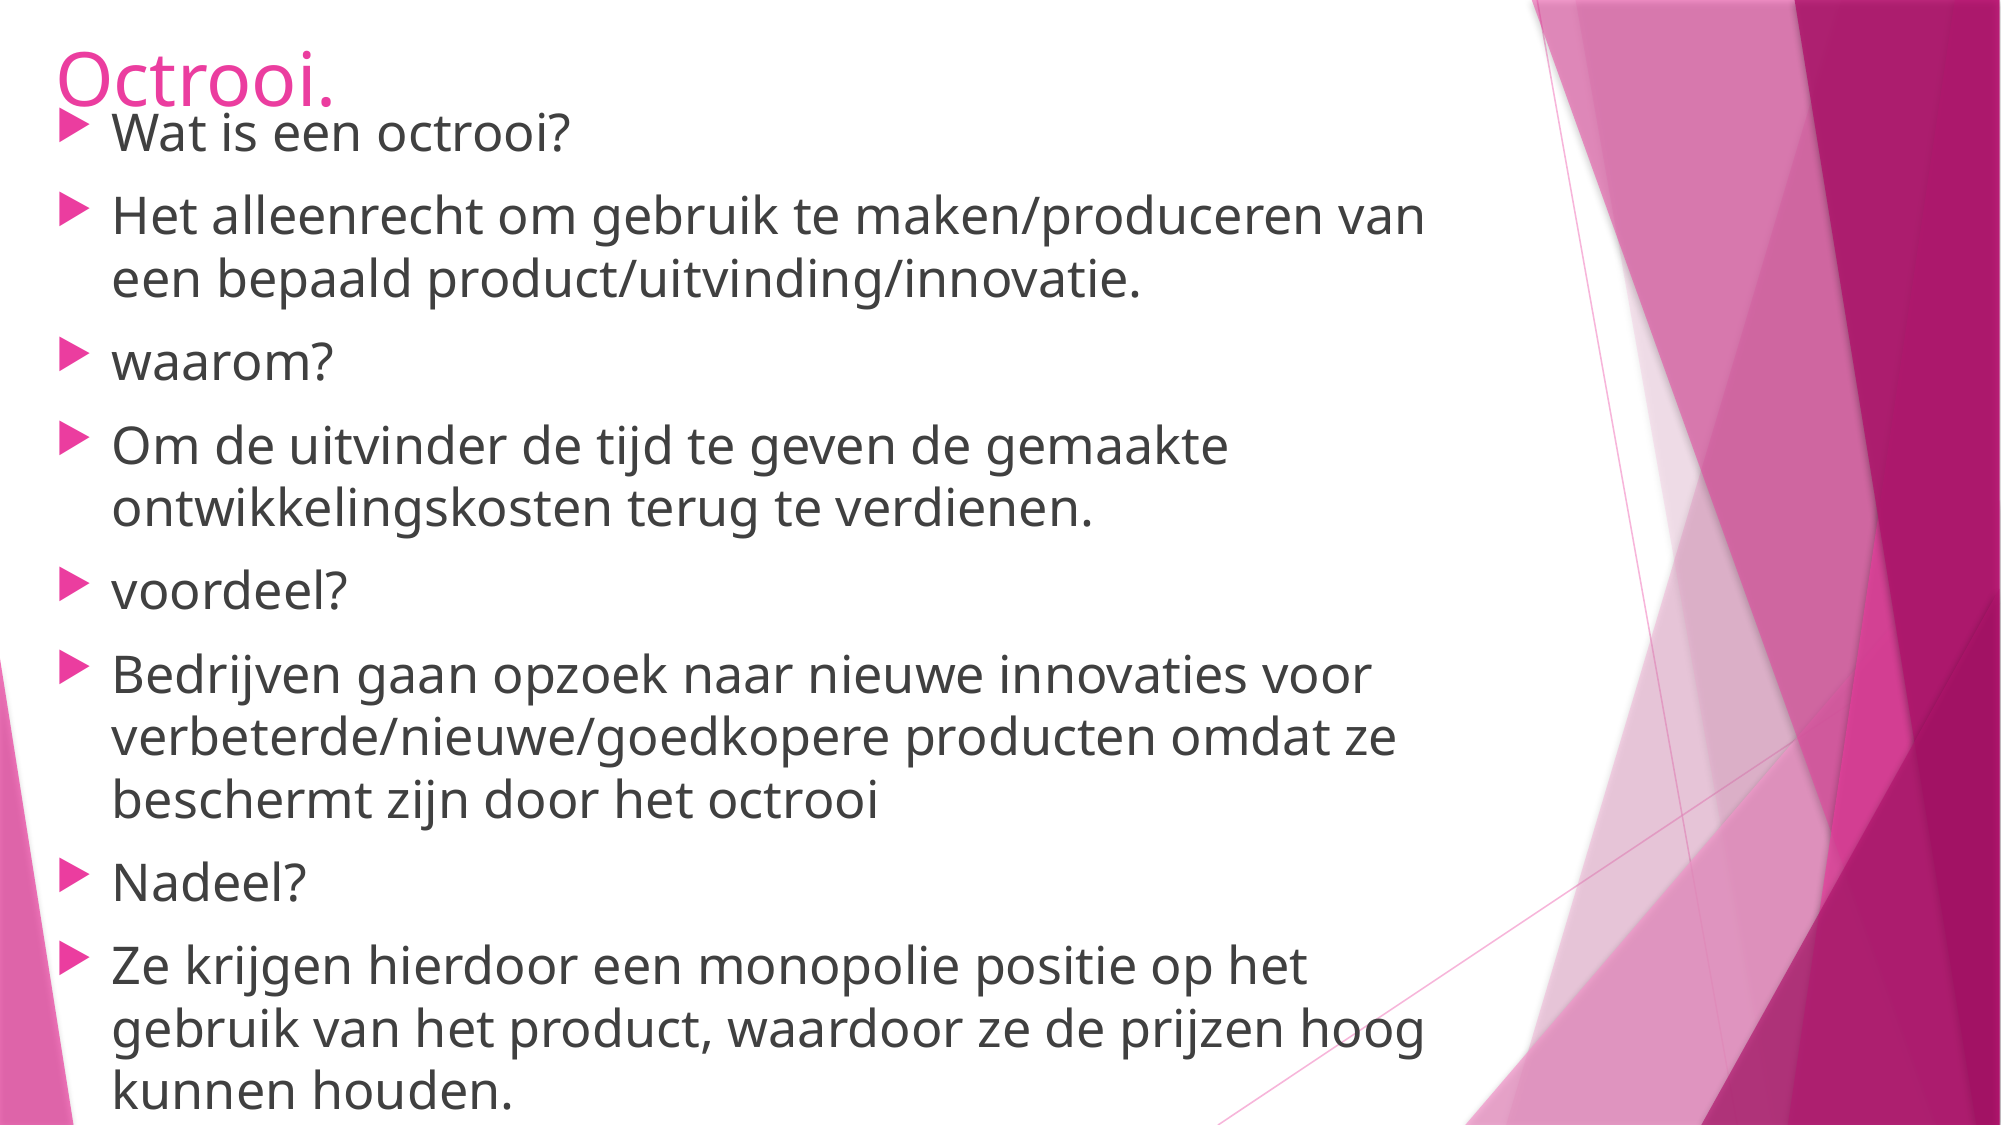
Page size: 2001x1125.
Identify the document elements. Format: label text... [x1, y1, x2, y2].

list Wat is een octrooi? Het alleenrecht om gebruik te maken/produceren van een bepaald product/uitvinding/innovatie. waarom? Om de uitvinder de tijd te geven de gemaakte ontwikkelingskosten terug te verdienen. voordeel? Bedrijven gaan opzoek naar nieuwe innovaties voor verbeterde/nieuwe/goedkopere producten omdat ze beschermt zijn door het octrooi Nadeel? Ze krijgen hierdoor een monopolie positie op het gebruik van het product, waardoor ze de prijzen hoog kunnen houden. [40, 92, 1522, 991]
title Octrooi. [40, 23, 1522, 92]
